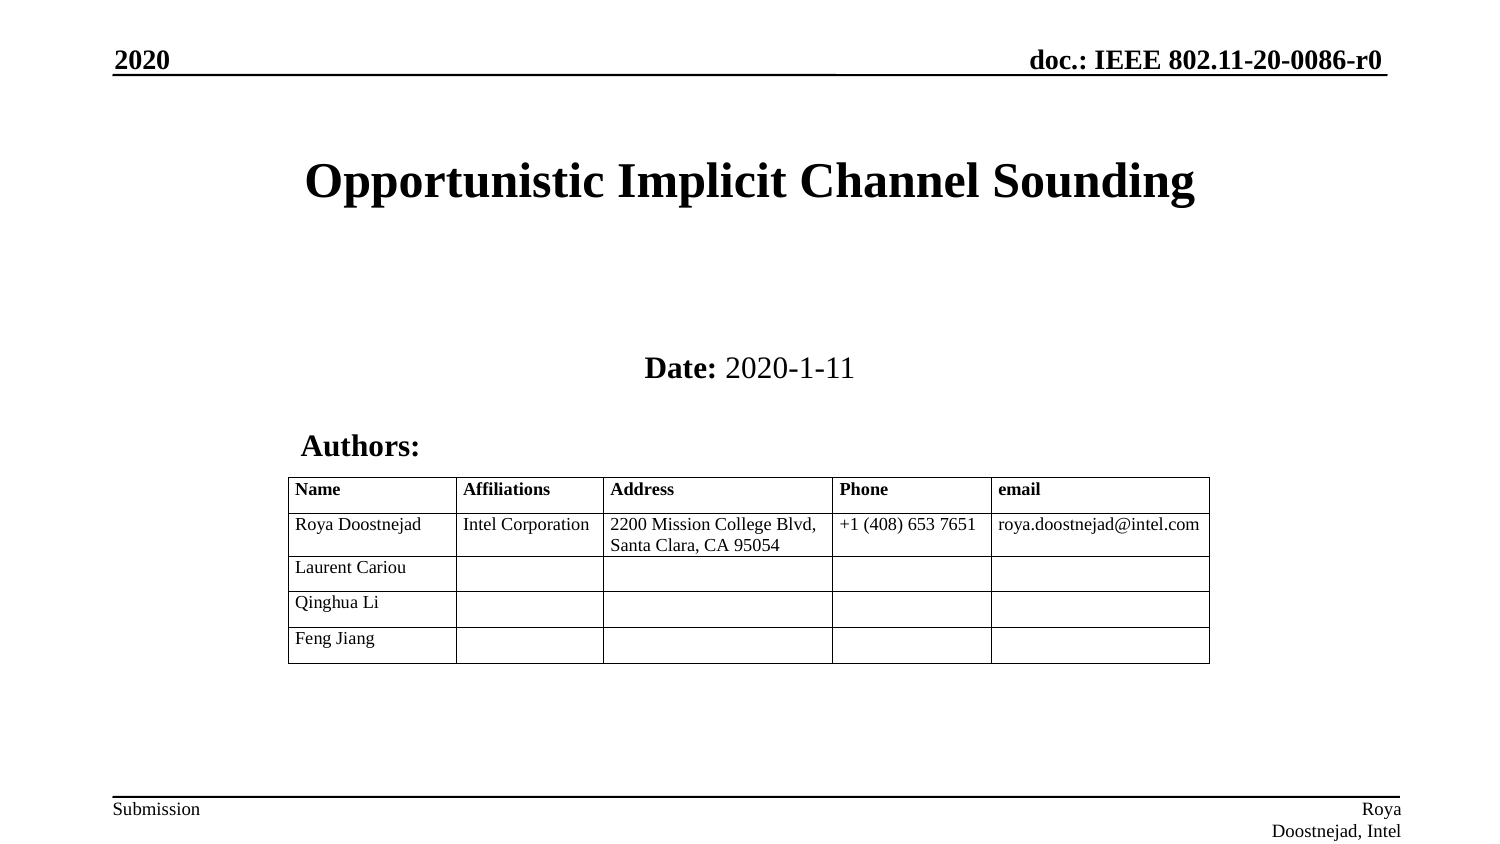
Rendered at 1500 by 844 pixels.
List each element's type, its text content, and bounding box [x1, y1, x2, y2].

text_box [278, 477, 1223, 765]
title Opportunistic Implicit Channel Sounding [271, 141, 1229, 273]
text_box Authors: [289, 419, 468, 467]
slide_number 2020 [114, 40, 179, 75]
footer Roya Doostnejad, Intel Corporation [1270, 796, 1402, 820]
list Date: 2020-1-11 [271, 339, 1229, 387]
